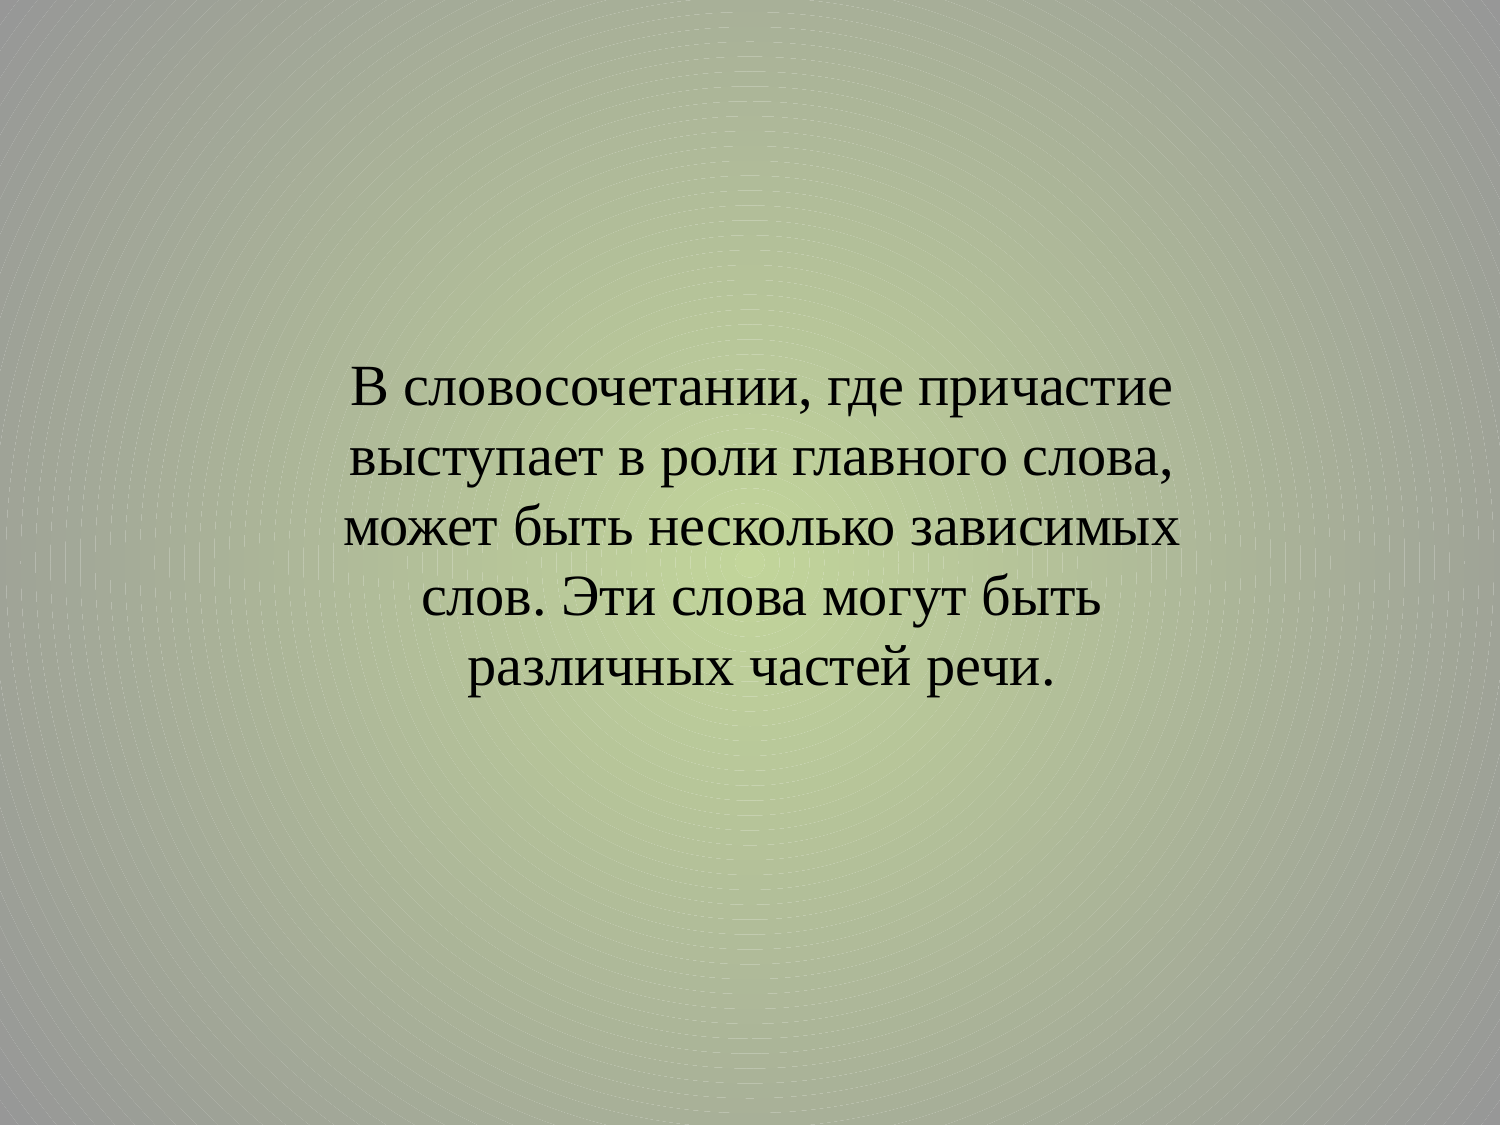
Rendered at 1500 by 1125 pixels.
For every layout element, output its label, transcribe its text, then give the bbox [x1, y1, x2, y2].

text_box В словосочетании, где причастие выступает в роли главного слова, может быть несколько зависимых слов. Эти слова могут быть различных частей речи. [265, 339, 1258, 705]
